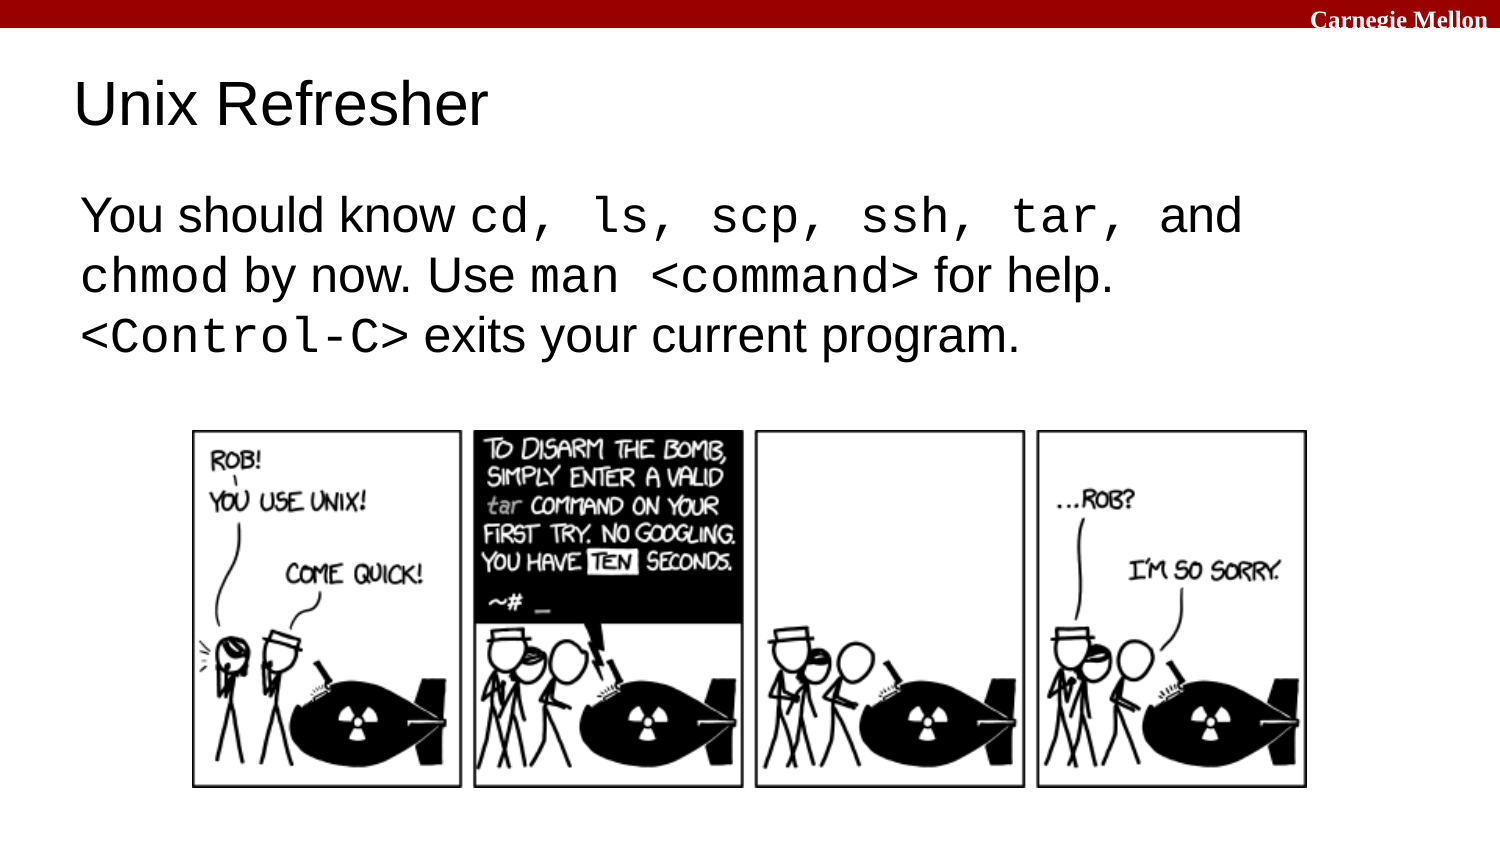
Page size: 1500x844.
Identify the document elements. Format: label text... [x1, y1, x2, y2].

text_box Unix Refresher [58, 15, 1304, 186]
picture [192, 430, 1308, 789]
text_box You should know cd, ls, scp, ssh, tar, and chmod by now. Use man <command> for help. <Control-C> exits your current program. [65, 167, 1361, 673]
